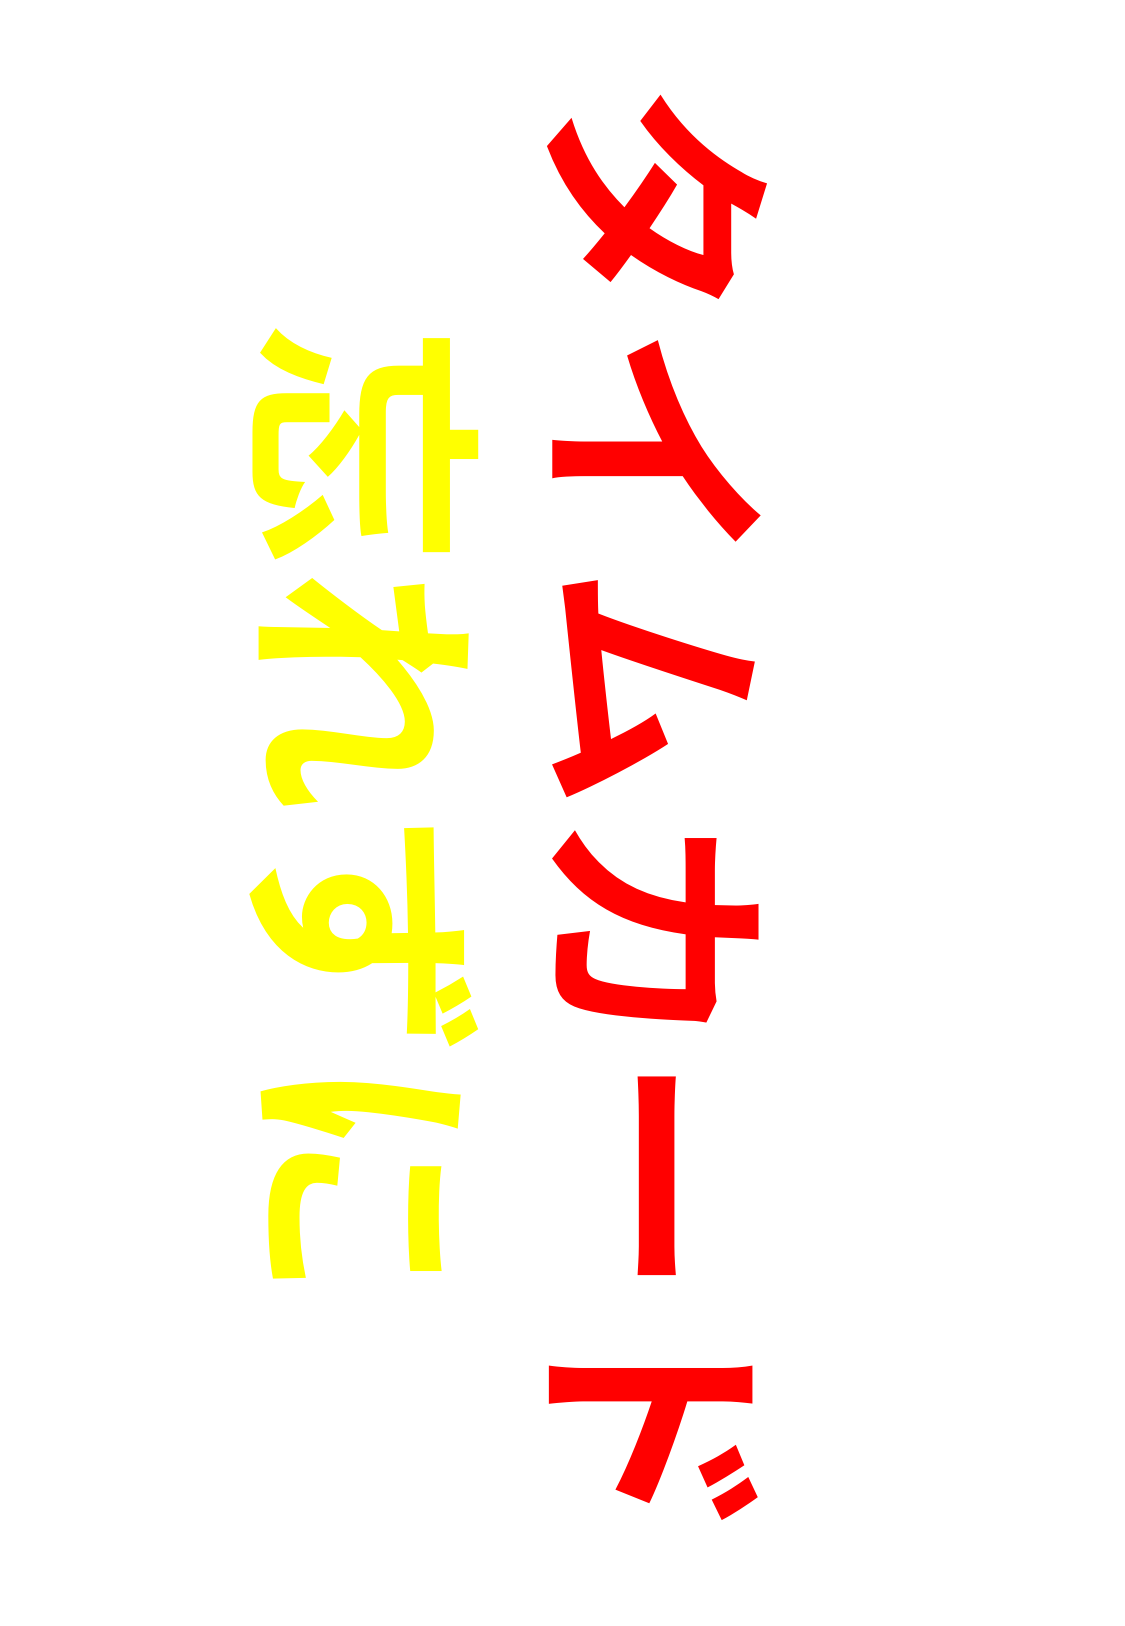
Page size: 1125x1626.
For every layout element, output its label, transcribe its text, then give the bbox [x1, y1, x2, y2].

text_box タイムカード 忘れずに [215, 0, 837, 1625]
